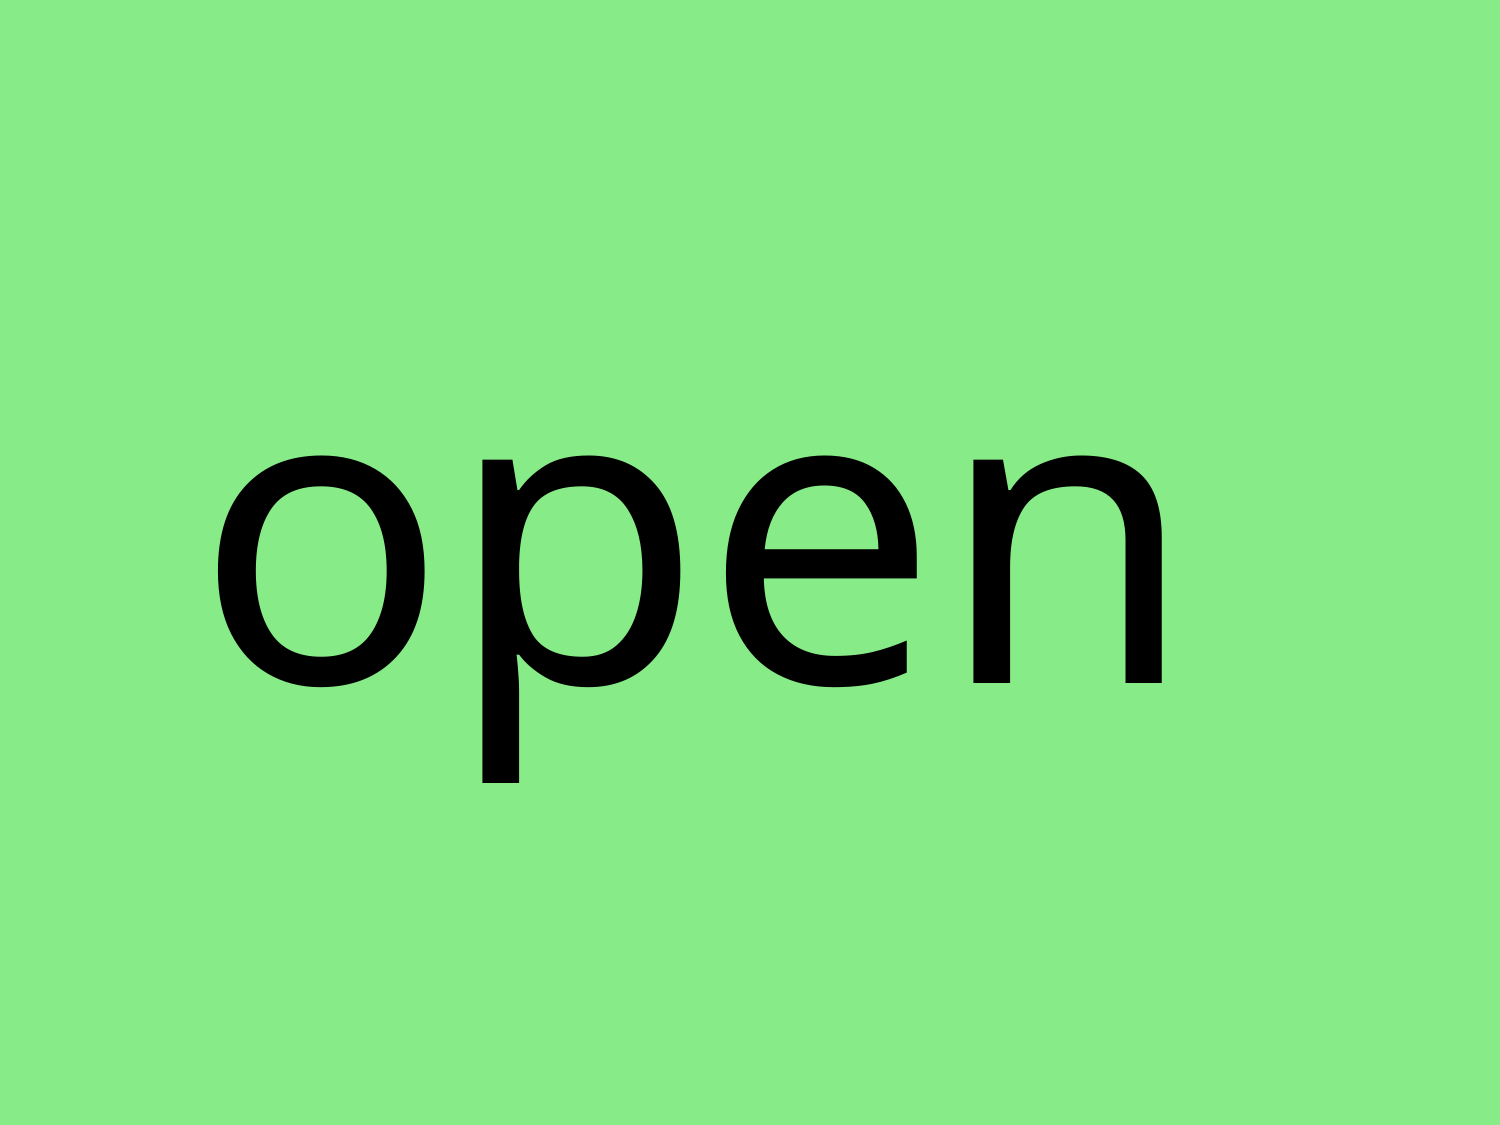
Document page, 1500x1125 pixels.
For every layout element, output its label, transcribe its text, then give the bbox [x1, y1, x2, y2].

text_box open [41, 259, 1459, 775]
